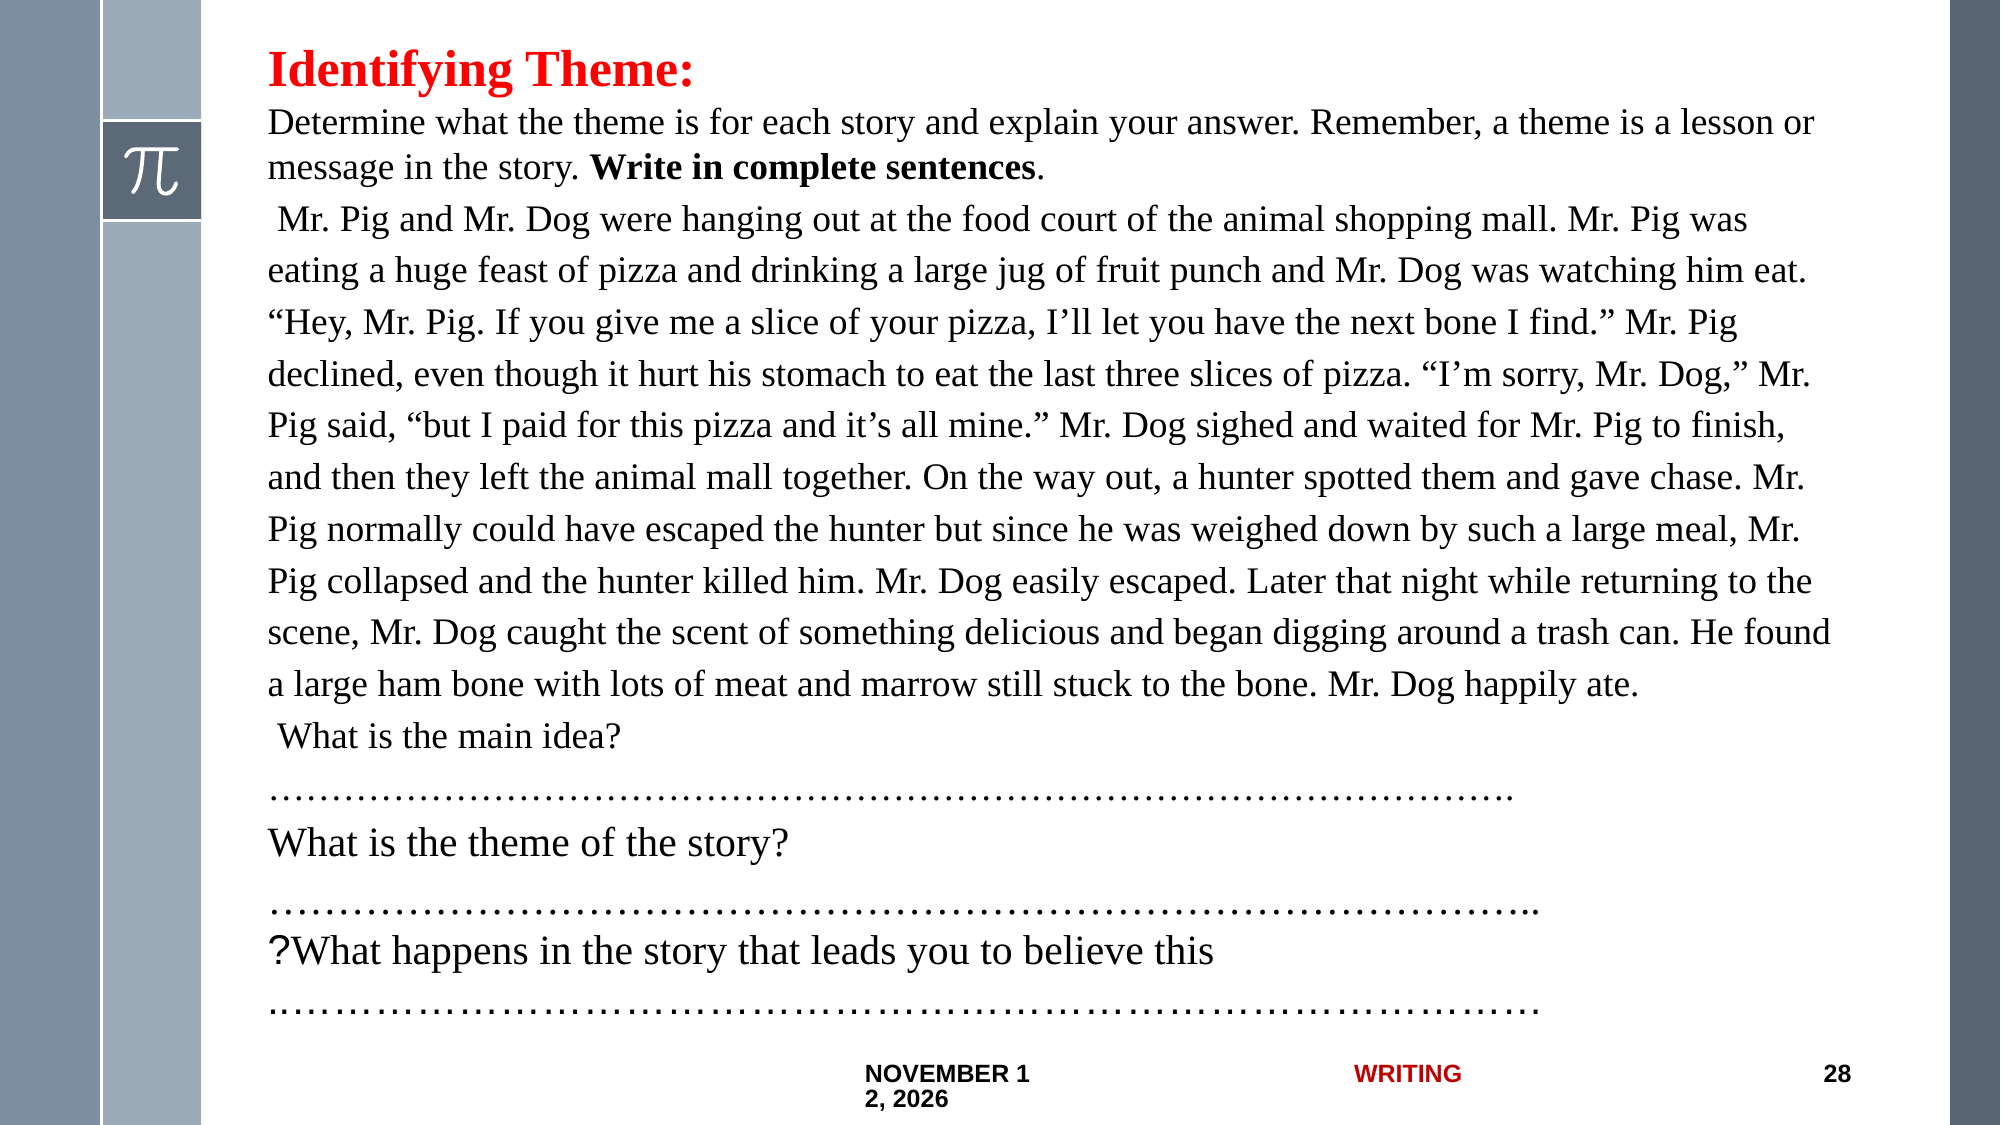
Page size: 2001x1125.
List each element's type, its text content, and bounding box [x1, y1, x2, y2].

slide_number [849, 1042, 1050, 1103]
slide_number 28 [1766, 1042, 1867, 1103]
footer Writing [1082, 1042, 1735, 1103]
text_box Identifying Theme: Determine what the theme is for each story and explain your answer. Remember, a theme is a lesson or message in the story. Write in complete sentences. Mr. Pig and Mr. Dog were hanging out at the food court of the animal shopping mall. Mr. Pig was eating a huge feast of pizza and drinking a large jug of fruit punch and Mr. Dog was watching him eat. “Hey, Mr. Pig. If you give me a slice of your pizza, I’ll let you have the next bone I find.” Mr. Pig declined, even though it hurt his stomach to eat the last three slices of pizza. “I’m sorry, Mr. Dog,” Mr. Pig said, “but I paid for this pizza and it’s all mine.” Mr. Dog sighed and waited for Mr. Pig to finish, and then they left the animal mall together. On the way out, a hunter spotted them and gave chase. Mr. Pig normally could have escaped the hunter but since he was weighed down by such a large meal, Mr. Pig collapsed and the hunter killed him. Mr. Dog easily escaped. Later that night while returning to the scene, Mr. Dog caught the scent of something delicious and began digging around a trash can. He found a large ham bone with lots of meat and marrow still stuck to the bone. Mr. Dog happily ate. What is the main idea? ………………………………………………………………………………………. What is the theme of the story? ……………………………………………………………………………….. What happens in the story that leads you to believe this? ……………………………………………………………………………….. [252, 26, 1854, 1100]
